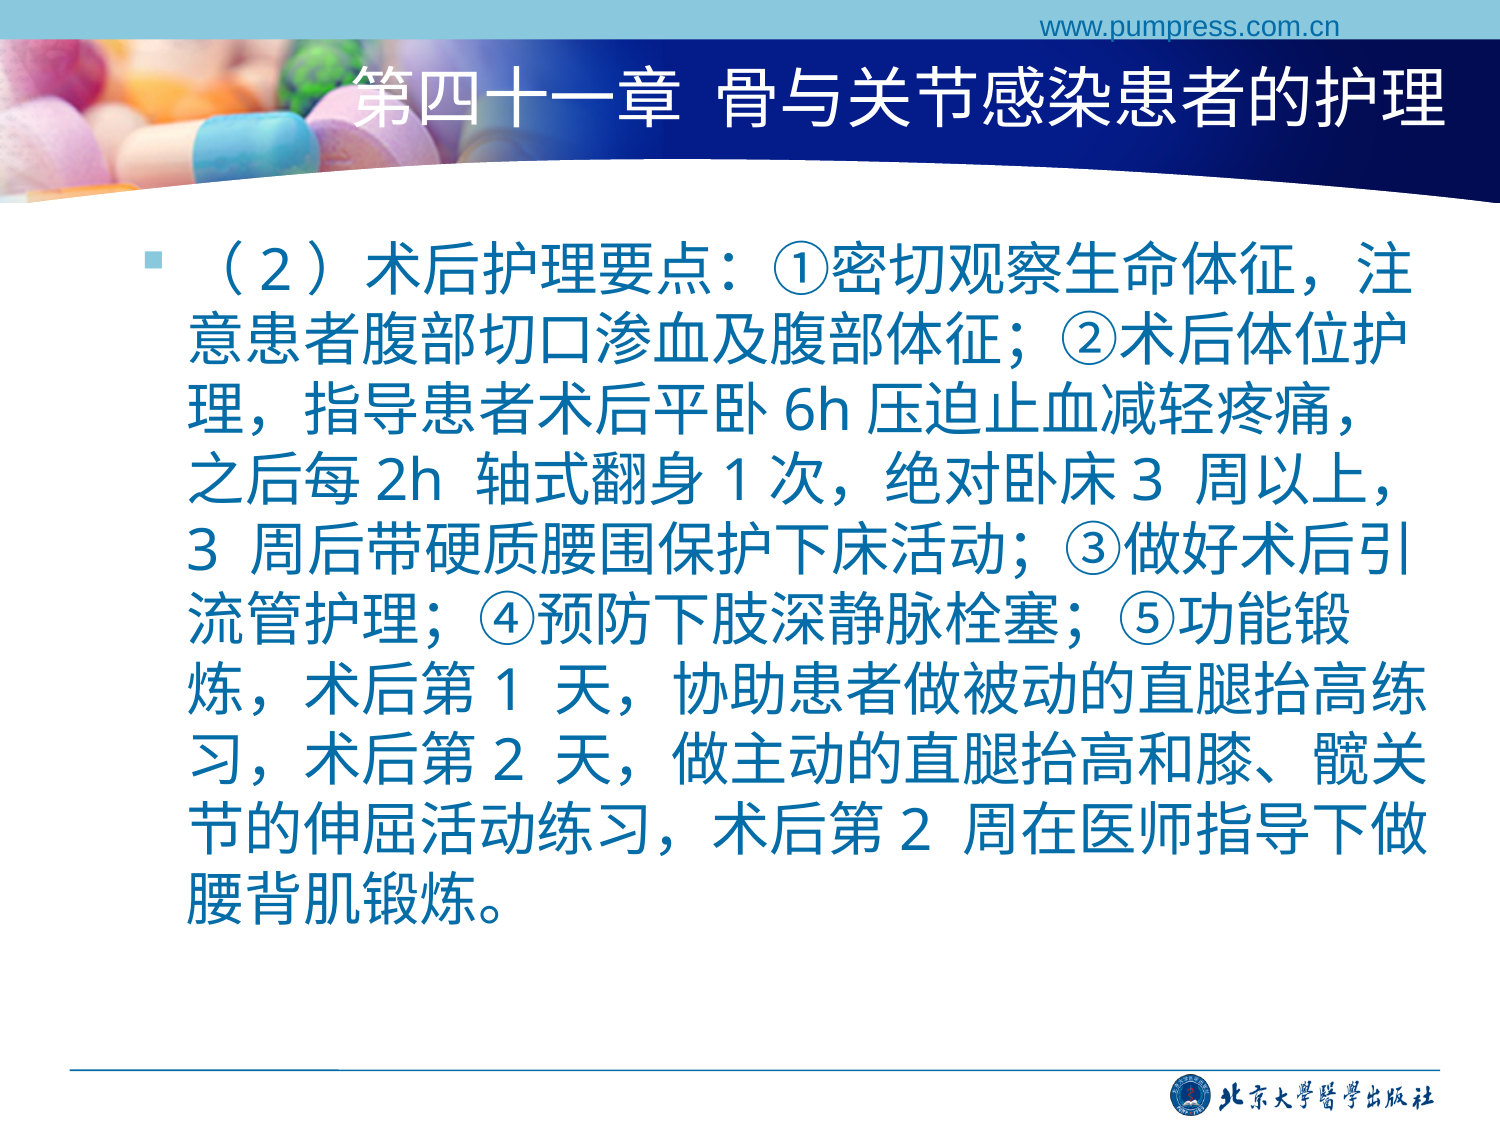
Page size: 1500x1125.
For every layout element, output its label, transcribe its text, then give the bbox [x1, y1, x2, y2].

picture [1170, 1074, 1436, 1118]
title 第四十一章 骨与关节感染患者的护理 [137, 49, 1463, 143]
slide_number www.pumpress.com.cn [1025, 0, 1463, 38]
list （2）术后护理要点：①密切观察生命体征，注意患者腹部切口渗血及腹部体征；②术后体位护理，指导患者术后平卧6h压迫止血减轻疼痛，之后每2h 轴式翻身1次，绝对卧床3 周以上，3 周后带硬质腰围保护下床活动；③做好术后引流管护理；④预防下肢深静脉栓塞；⑤功能锻炼，术后第1 天，协助患者做被动的直腿抬高练习，术后第2 天，做主动的直腿抬高和膝、髋关节的伸屈活动练习，术后第2 周在医师指导下做腰背肌锻炼。 [49, 224, 1463, 1026]
picture [0, 40, 1500, 203]
